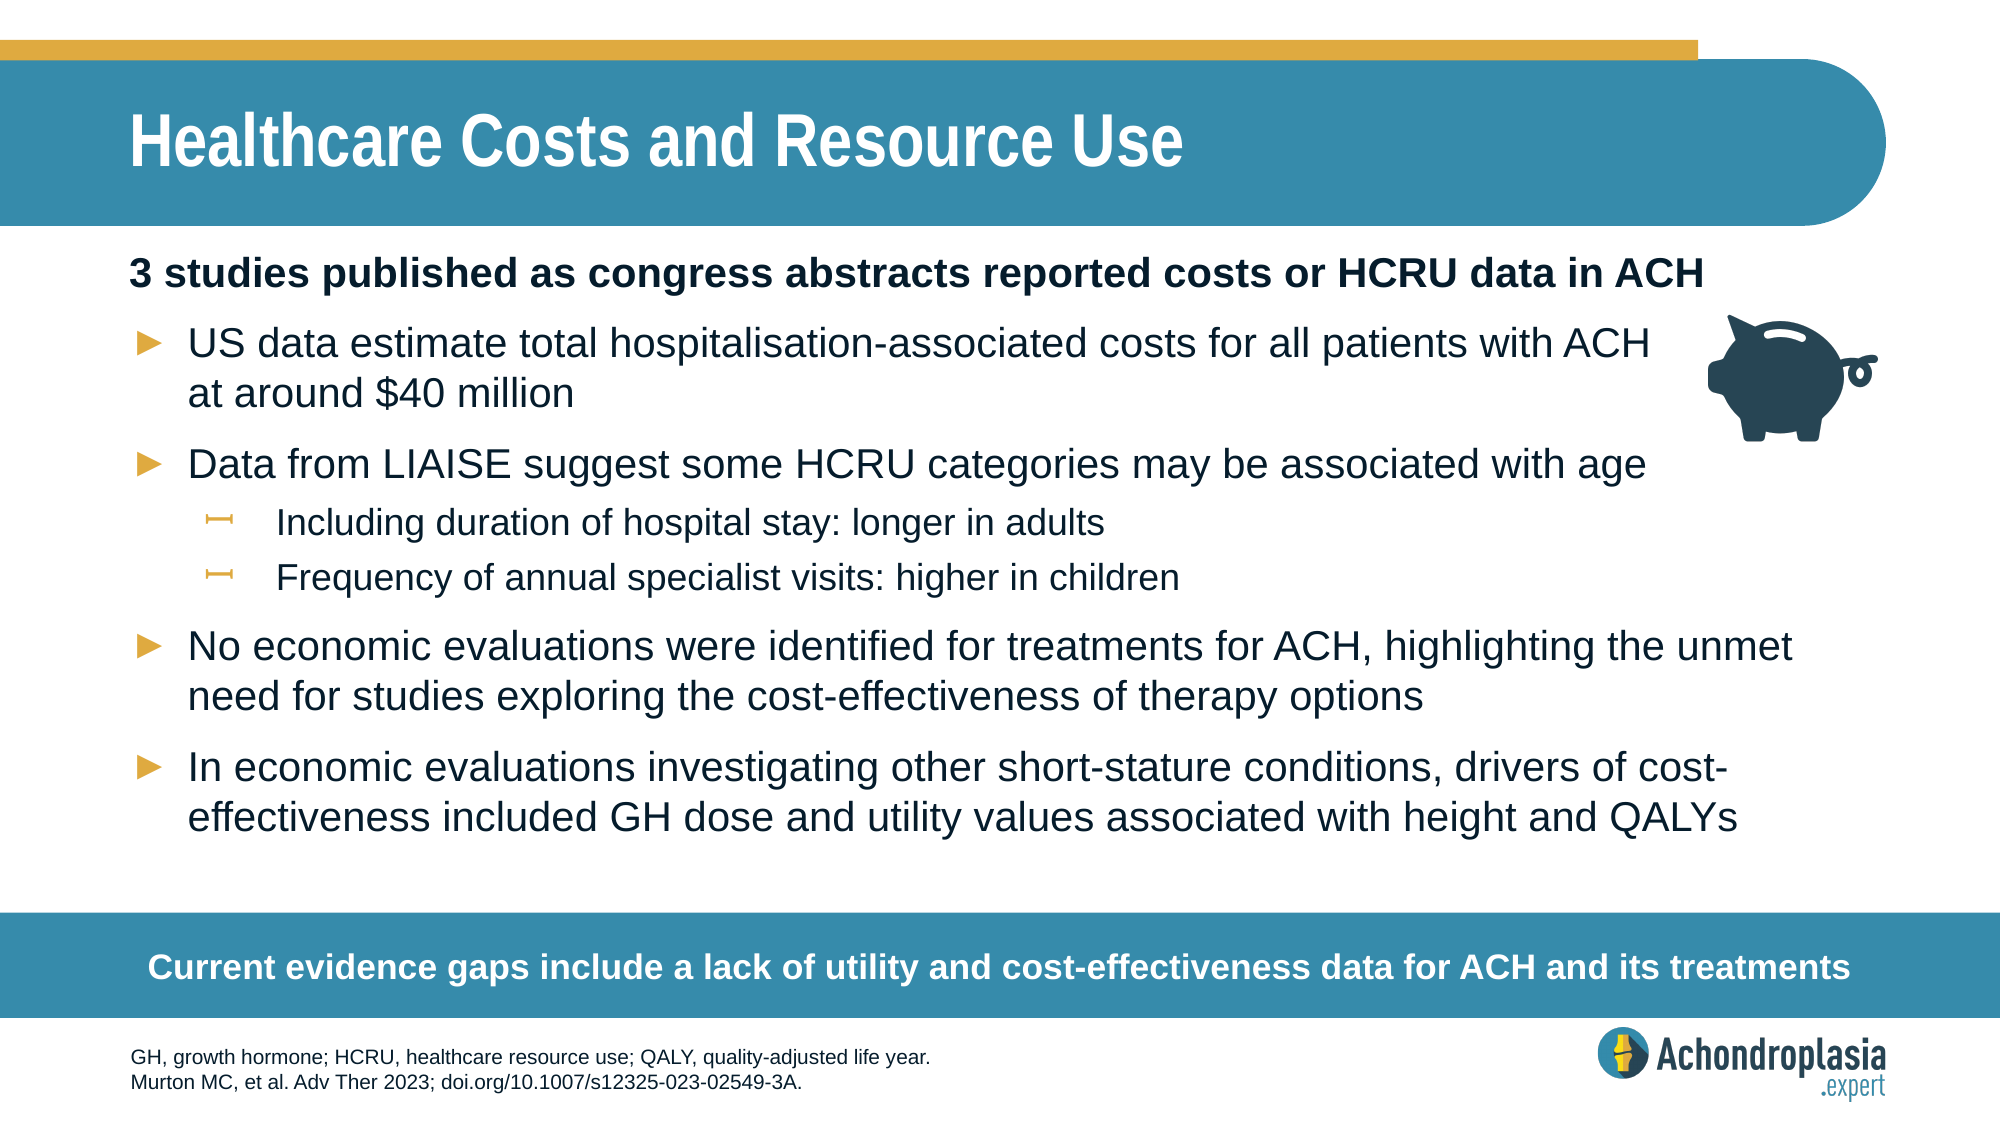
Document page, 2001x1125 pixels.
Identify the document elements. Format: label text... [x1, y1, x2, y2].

title Healthcare Costs and Resource Use [114, 59, 1886, 225]
picture [1598, 1027, 1886, 1102]
list Current evidence gaps include a lack of utility and cost-effectiveness data for ACH and its treatments [0, 912, 2000, 1018]
footer GH, growth hormone; HCRU, healthcare resource use; QALY, quality-adjusted life year. Murton MC, et al. Adv Ther 2023; doi.org/10.1007/s12325-023-02549-3A. [115, 1018, 1598, 1102]
list 3 studies published as congress abstracts reported costs or HCRU data in ACH US data estimate total hospitalisation-associated costs for all patients with ACH at around $40 million Data from LIAISE suggest some HCRU categories may be associated with age Including duration of hospital stay: longer in adults Frequency of annual specialist visits: higher in children No economic evaluations were identified for treatments for ACH, highlighting the unmet need for studies exploring the cost-effectiveness of therapy options In economic evaluations investigating other short-stature conditions, drivers of cost-effectiveness included GH dose and utility values associated with height and QALYs [114, 237, 1886, 880]
picture [1694, 281, 1886, 473]
